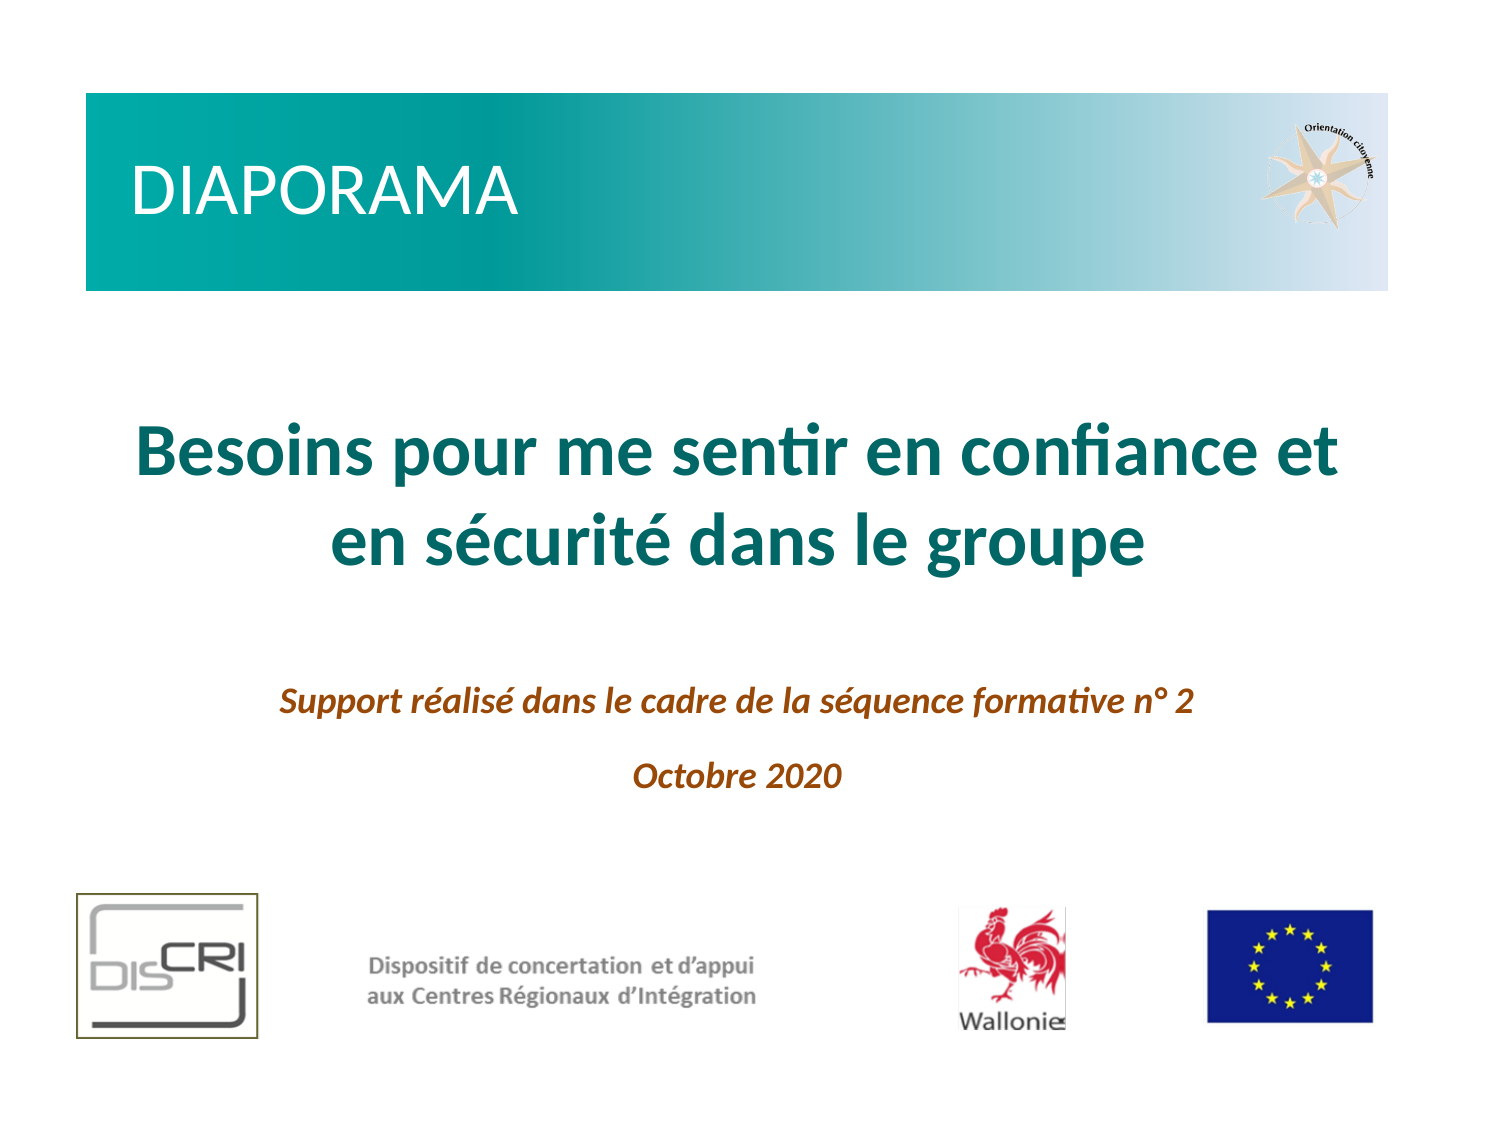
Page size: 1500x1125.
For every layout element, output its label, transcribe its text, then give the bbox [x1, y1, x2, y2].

picture [76, 892, 1377, 1039]
title Besoins pour me sentir en confiance et en sécurité dans le groupe [101, 432, 1376, 638]
picture [86, 93, 1389, 291]
text_box Support réalisé dans le cadre de la séquence formative n° 2 Octobre 2020 [108, 668, 1366, 804]
